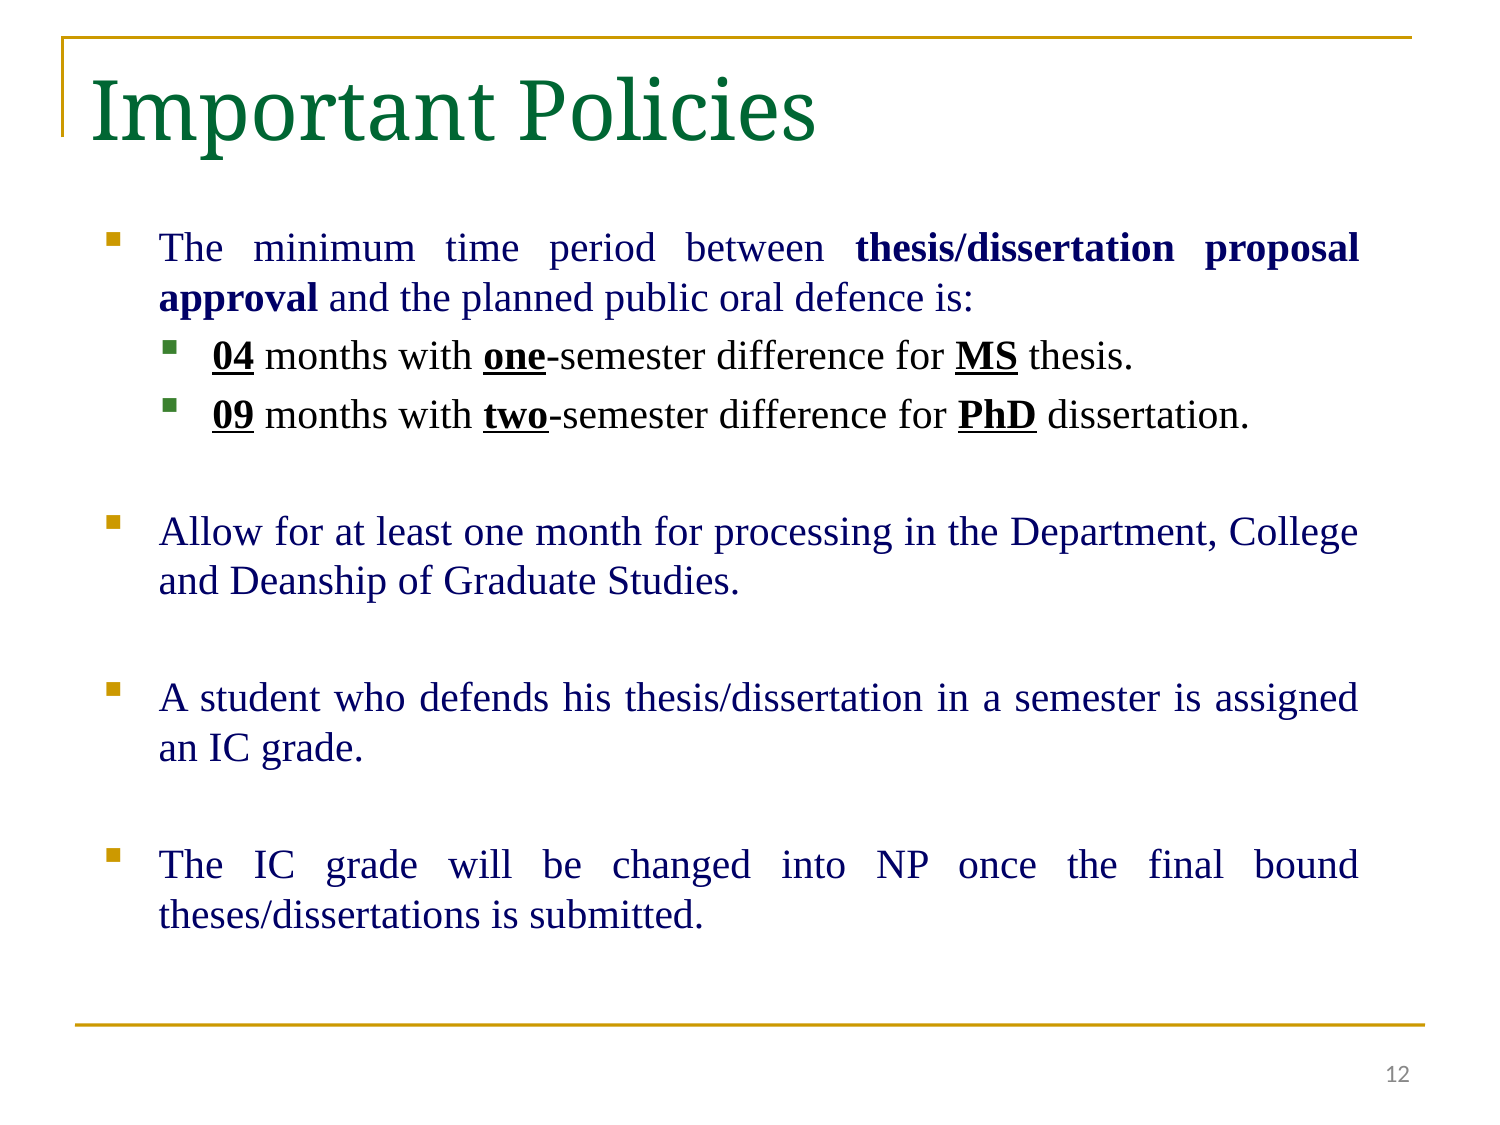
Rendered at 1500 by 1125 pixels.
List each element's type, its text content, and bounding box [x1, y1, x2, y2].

text_box 12 [1074, 1042, 1425, 1103]
text_box Important Policies [75, 49, 1463, 188]
text_box The minimum time period between thesis/dissertation proposal approval and the planned public oral defence is: 04 months with one-semester difference for MS thesis. 09 months with two-semester difference for PhD dissertation. Allow for at least one month for processing in the Department, College and Deanship of Graduate Studies. A student who defends his thesis/dissertation in a semester is assigned an IC grade. The IC grade will be changed into NP once the final bound theses/dissertations is submitted. [87, 212, 1375, 1000]
